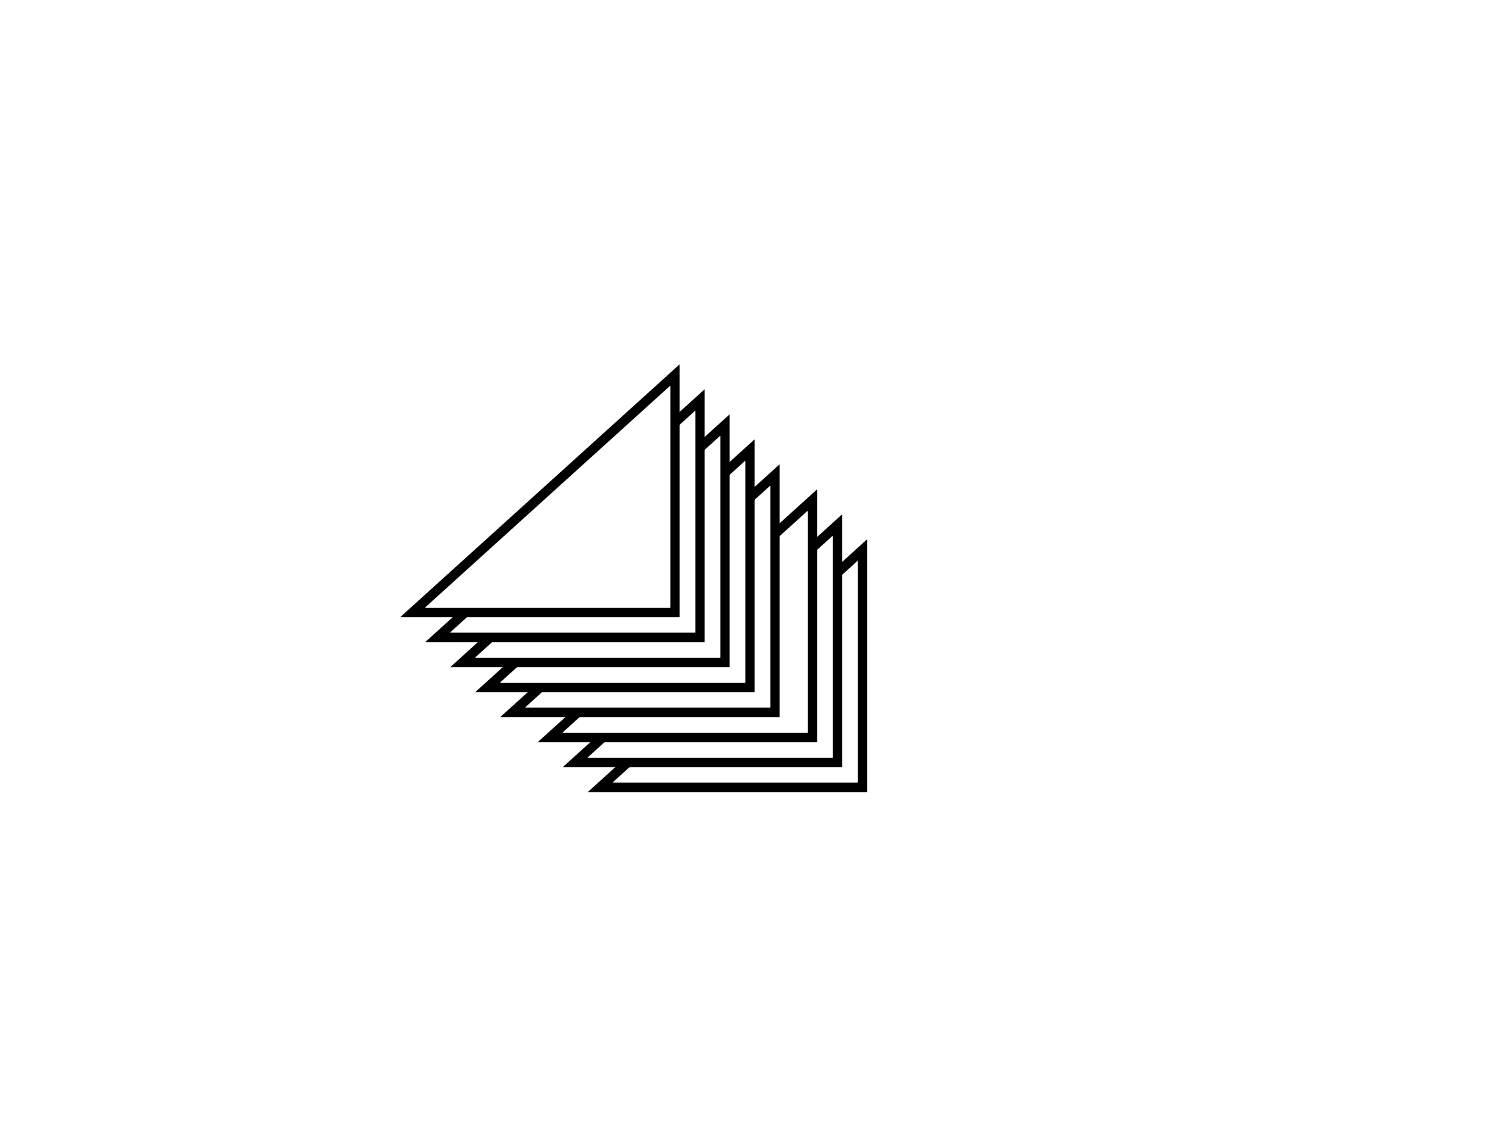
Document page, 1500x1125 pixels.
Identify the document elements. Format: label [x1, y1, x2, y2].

text_box [487, 449, 751, 688]
text_box [549, 499, 813, 738]
text_box [575, 524, 838, 763]
text_box [412, 374, 676, 613]
text_box [437, 399, 700, 638]
text_box [462, 424, 726, 663]
text_box [512, 474, 775, 713]
text_box [600, 549, 863, 788]
